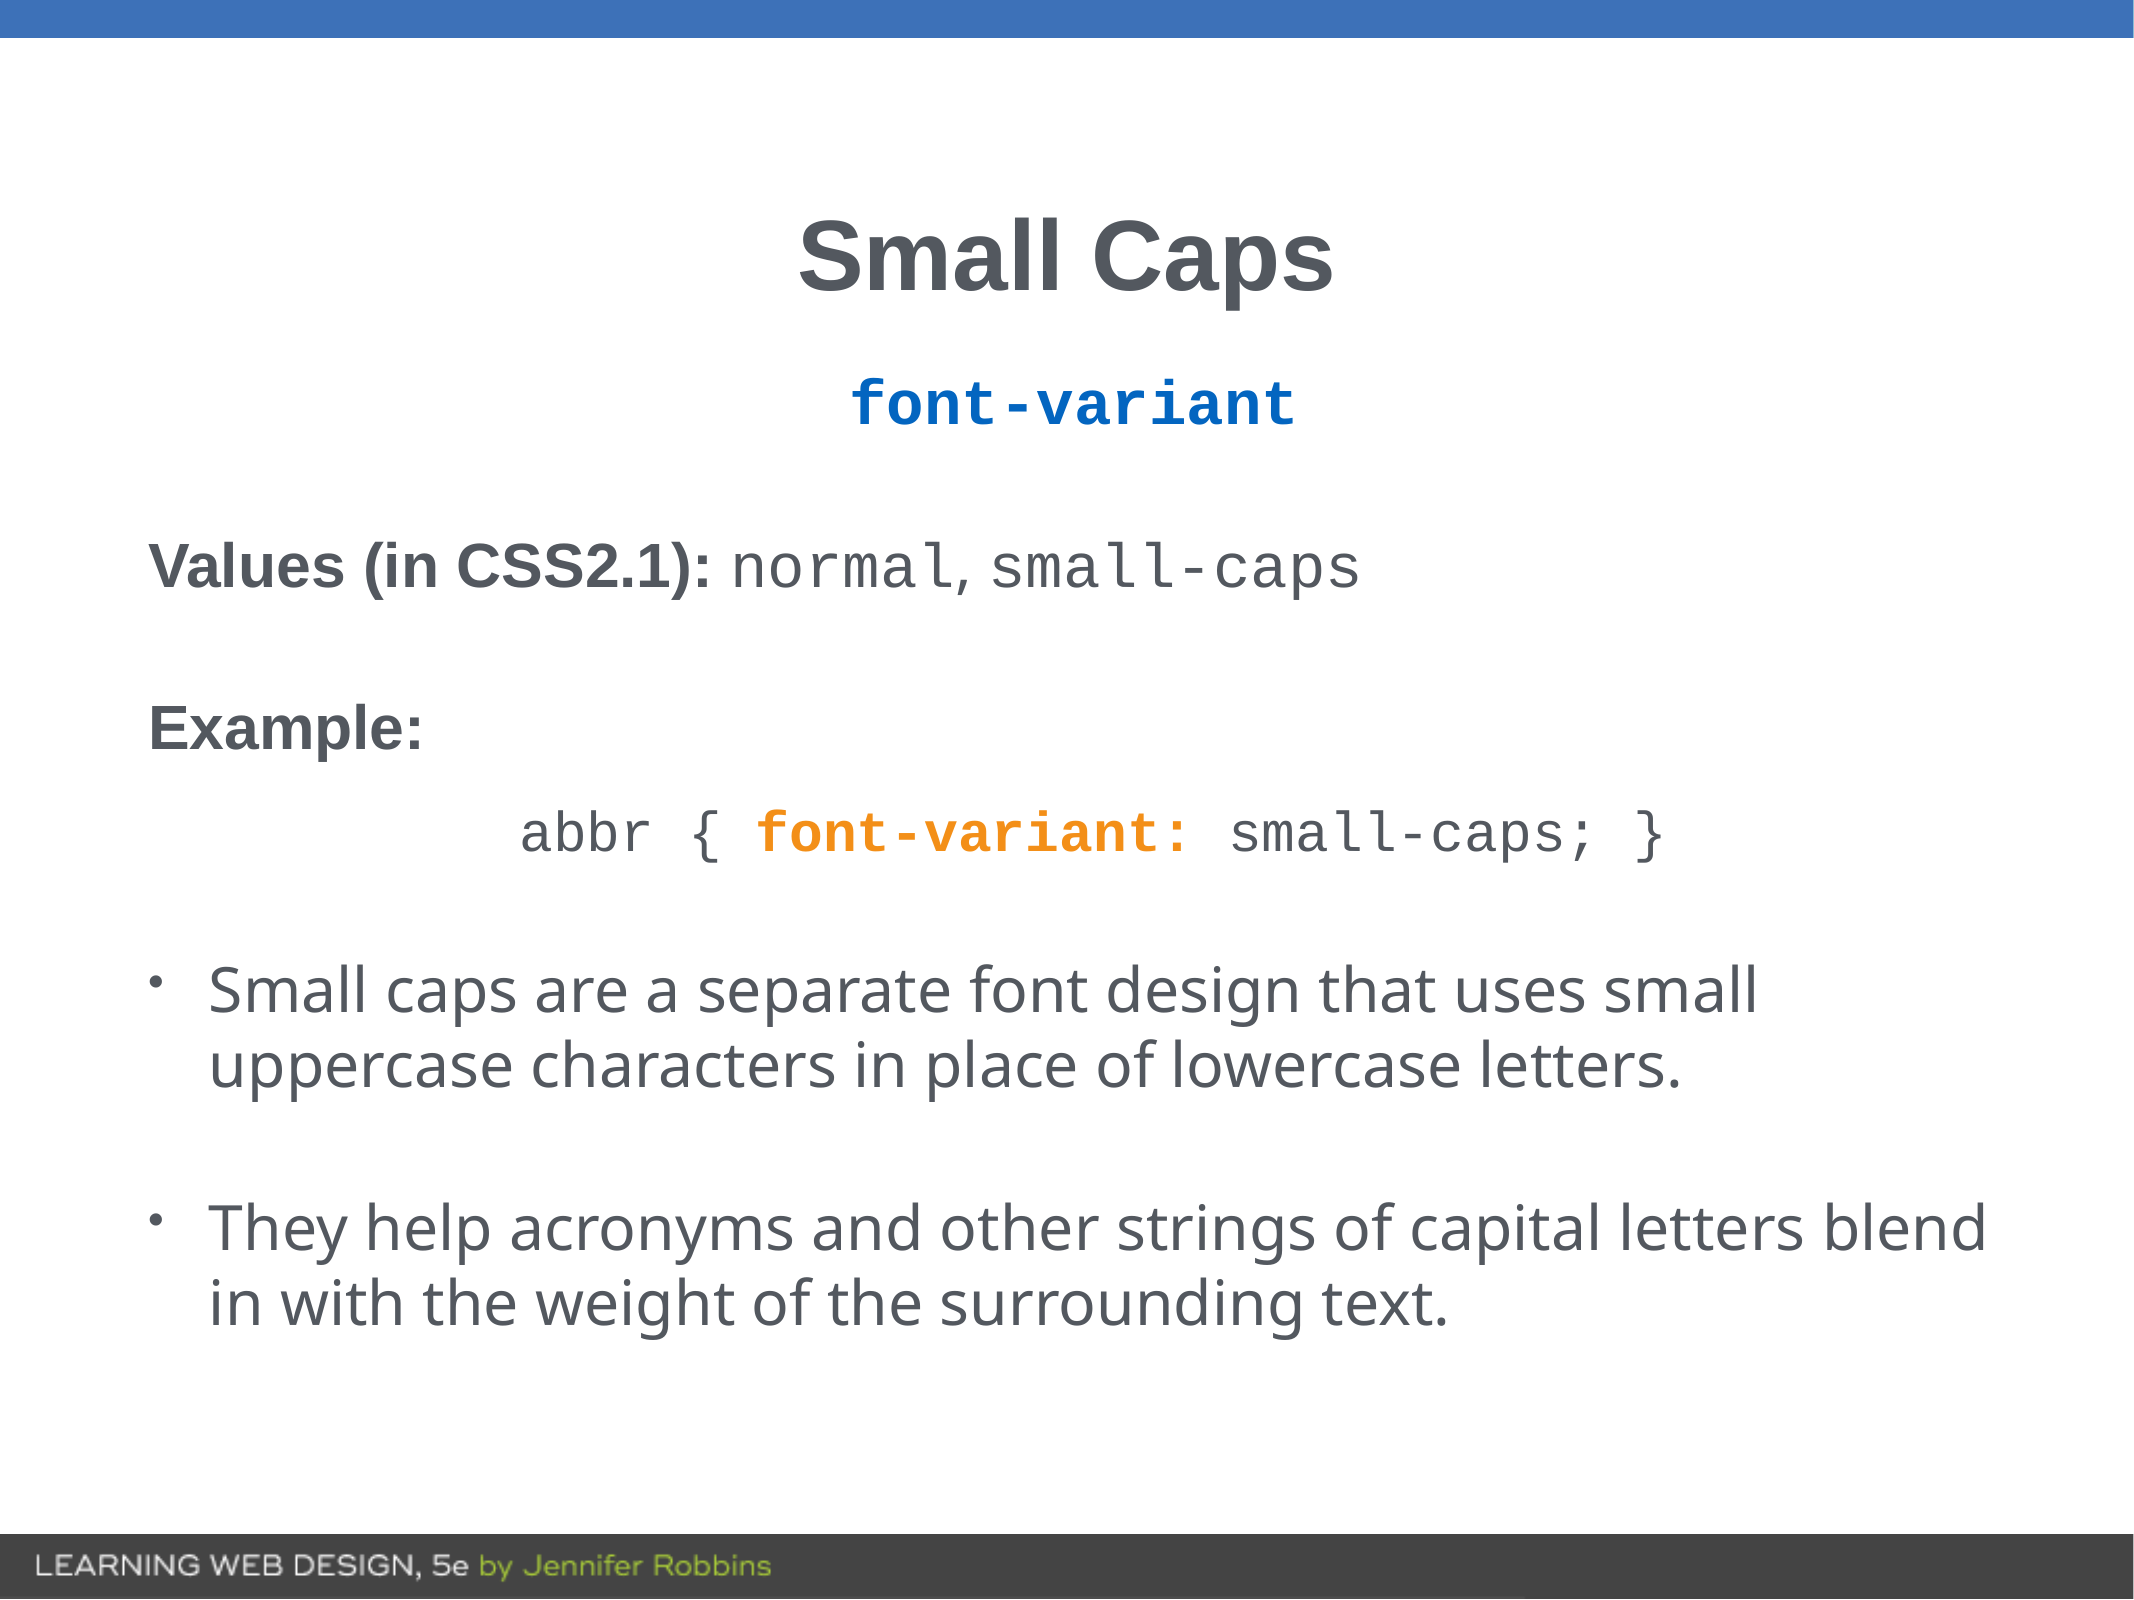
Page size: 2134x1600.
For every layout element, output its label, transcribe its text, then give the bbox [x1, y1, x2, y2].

list font-variant Values (in CSS2.1): normal, small-caps Example: abbr { font-variant: small-caps; } Small caps are a separate font design that uses small uppercase characters in place of lowercase letters. They help acronyms and other strings of capital letters blend in with the weight of the surrounding text. [139, 353, 2010, 1387]
picture [0, 1534, 2134, 1599]
title Small Caps [155, 72, 1978, 353]
